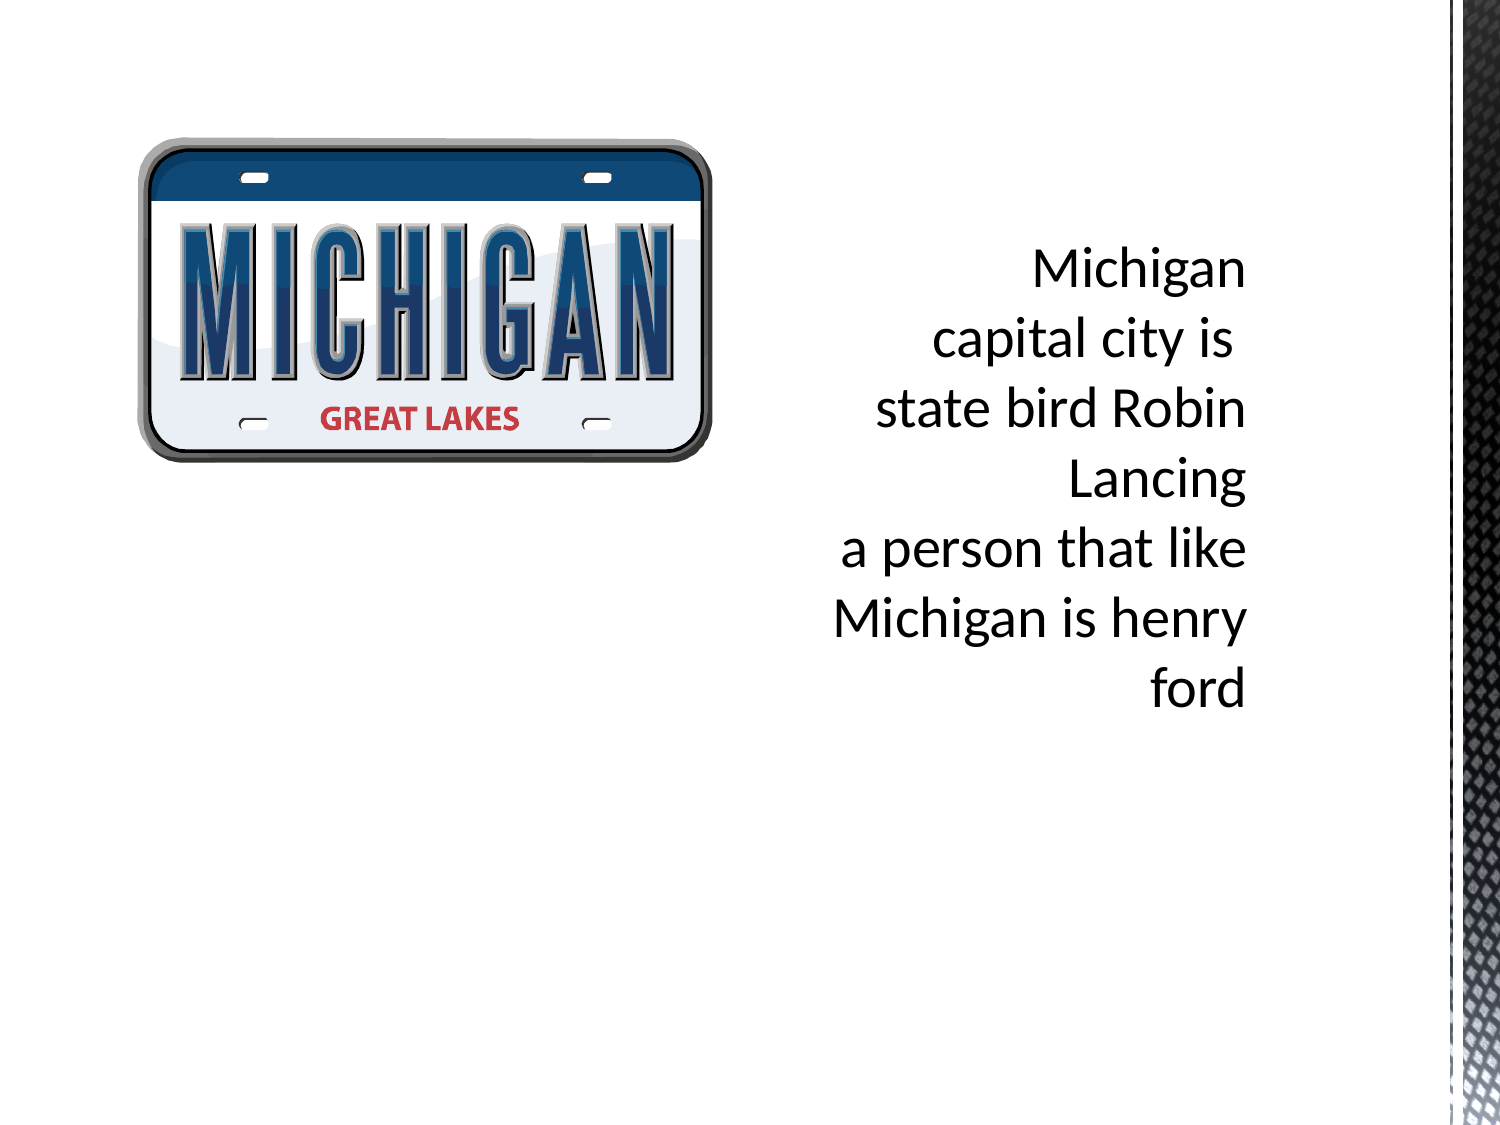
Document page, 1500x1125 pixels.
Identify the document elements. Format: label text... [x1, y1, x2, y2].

picture [1447, 0, 1500, 1125]
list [137, 137, 713, 463]
title Michigan capital city is state bird Robin Lancing a person that like Michigan is henry ford [800, 75, 1263, 1013]
